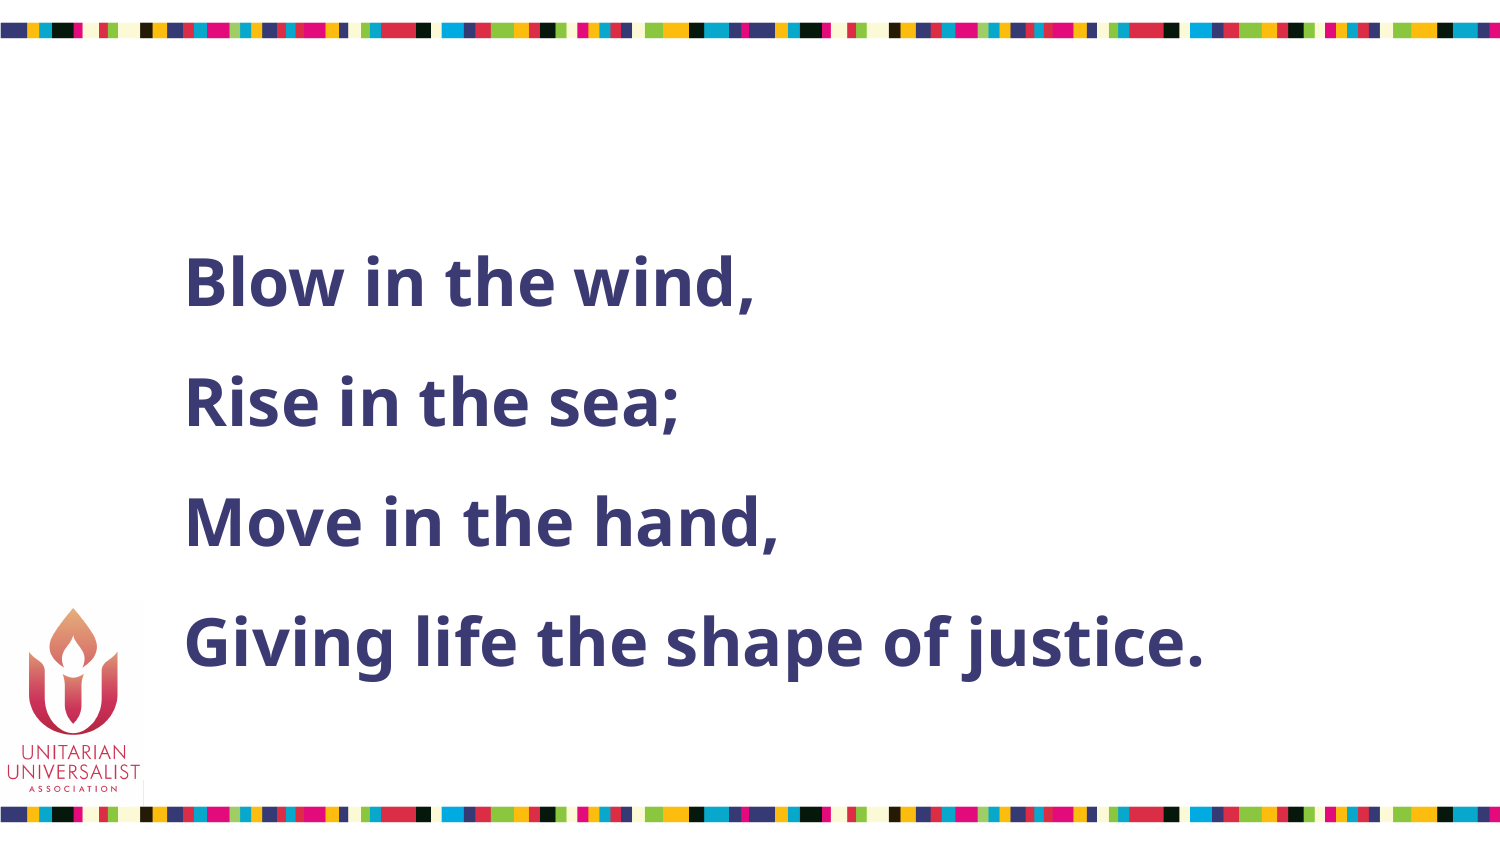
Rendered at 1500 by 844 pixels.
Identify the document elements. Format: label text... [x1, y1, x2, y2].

picture [0, 600, 1500, 824]
picture [0, 22, 1500, 40]
text_box Blow in the wind, Rise in the sea; Move in the hand, Giving life the shape of justice. [168, 184, 1421, 695]
